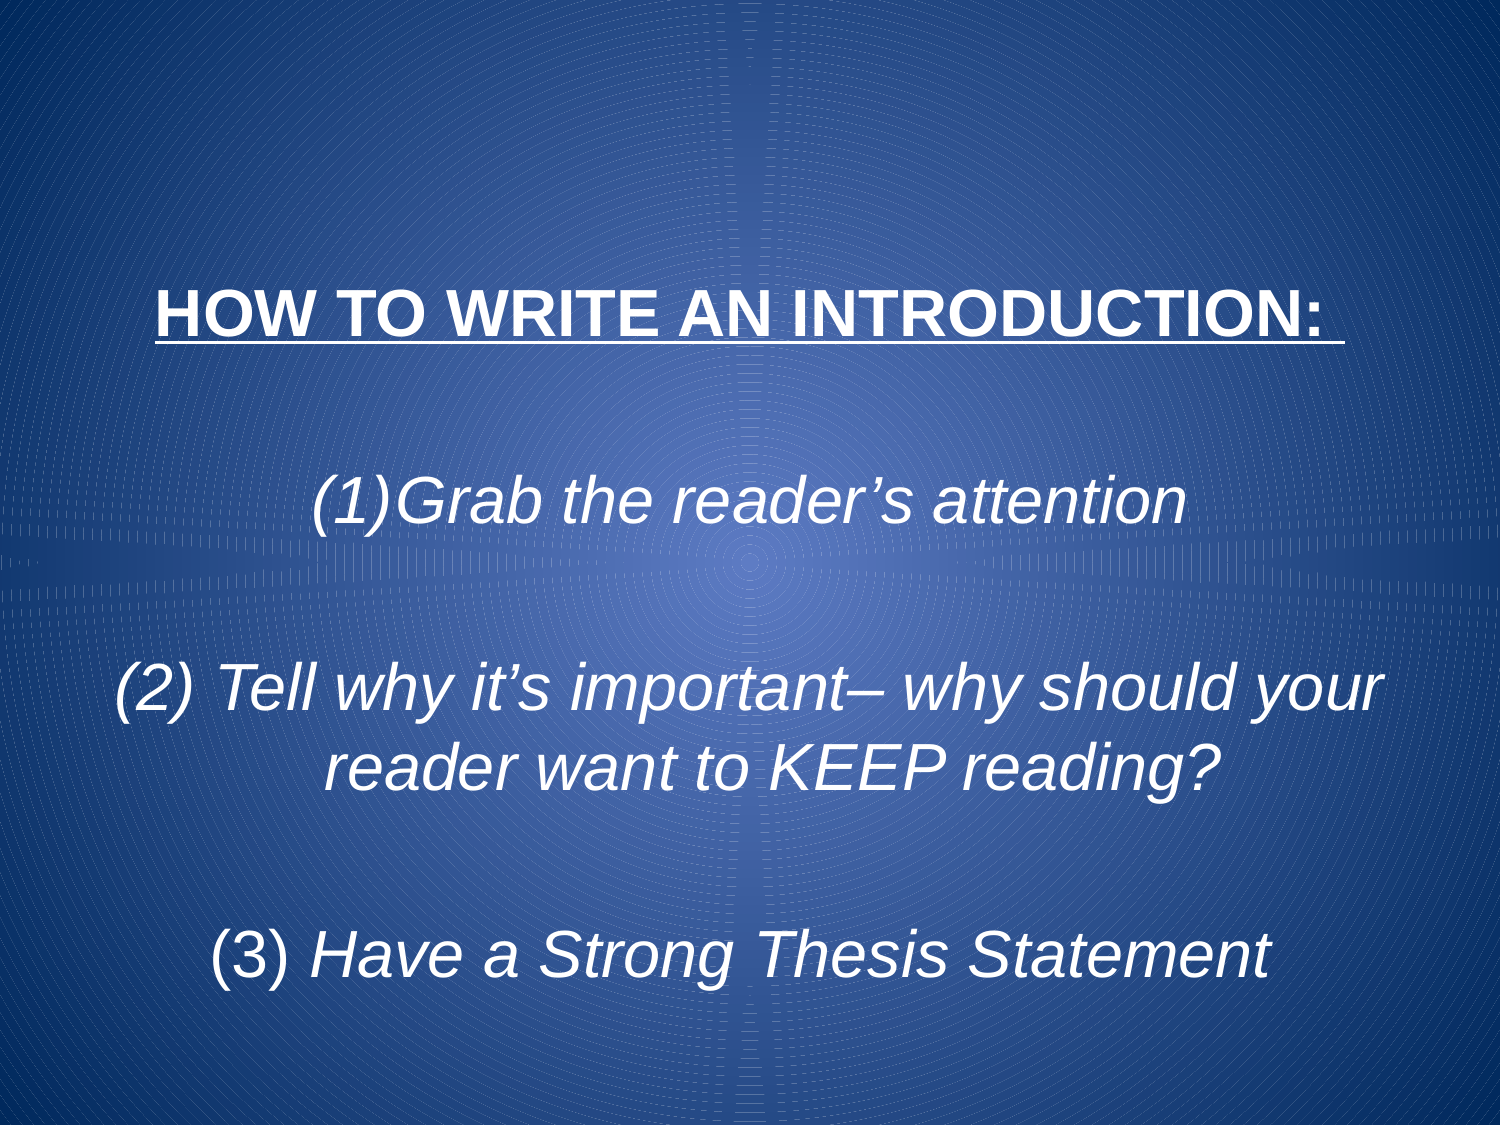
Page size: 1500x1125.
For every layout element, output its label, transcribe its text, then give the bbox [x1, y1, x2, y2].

list HOW TO WRITE AN INTRODUCTION: Grab the reader’s attention (2) Tell why it’s important– why should your reader want to KEEP reading? (3) Have a Strong Thesis Statement [75, 262, 1425, 1005]
